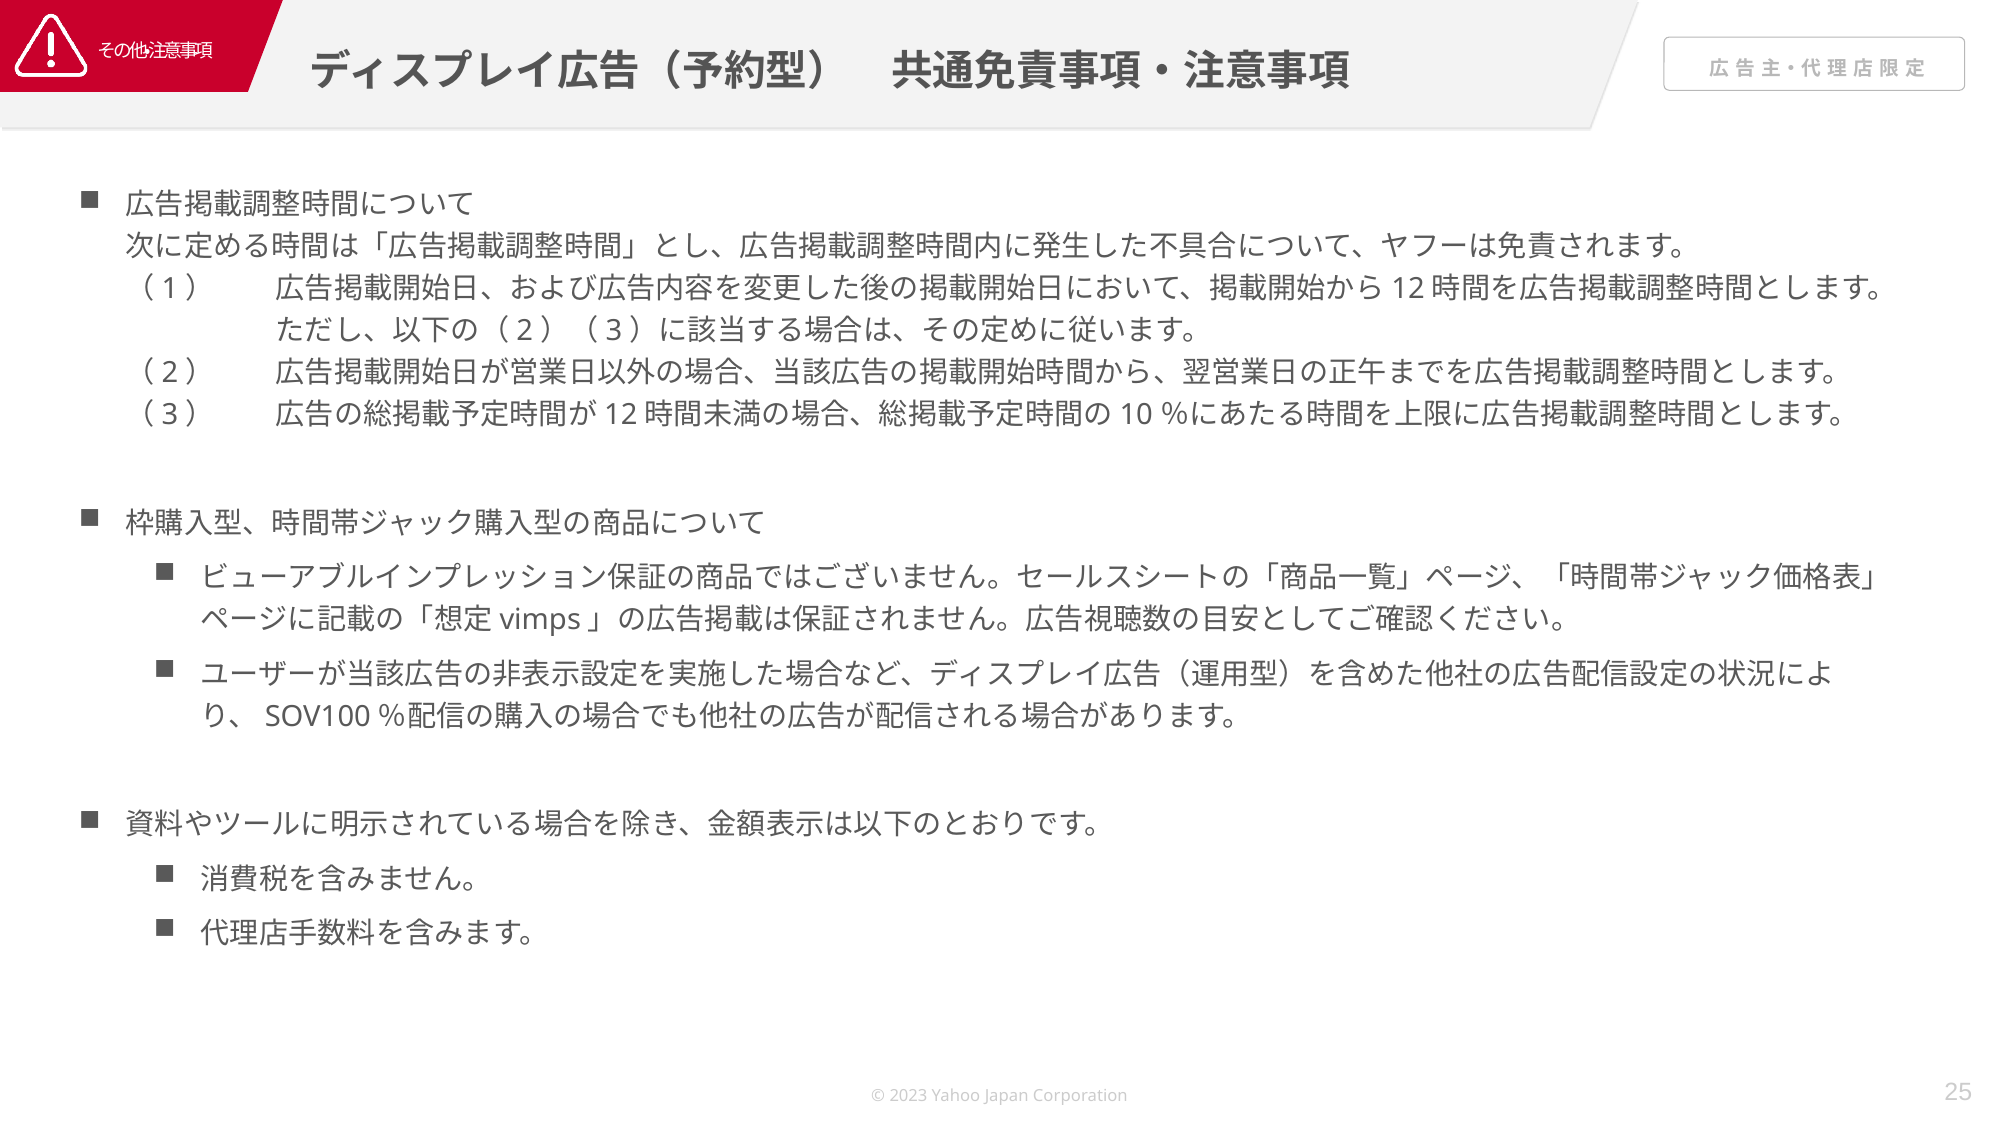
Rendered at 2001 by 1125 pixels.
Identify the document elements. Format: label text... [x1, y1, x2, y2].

text_box 広告掲載調整時間について 次に定める時間は「広告掲載調整時間」とし、広告掲載調整時間内に発生した不具合について、ヤフーは免責されます。 （1） 広告掲載開始日、および広告内容を変更した後の掲載開始日において、掲載開始から12時間を広告掲載調整時間とします。 ただし、以下の（2）（3）に該当する場合は、その定めに従います。 （2） 広告掲載開始日が営業日以外の場合、当該広告の掲載開始時間から、翌営業日の正午までを広告掲載調整時間とします。 （3） 広告の総掲載予定時間が12時間未満の場合、総掲載予定時間の10％にあたる時間を上限に広告掲載調整時間とします。 枠購入型、時間帯ジャック購入型の商品について ビューアブルインプレッション保証の商品ではございません。セールスシートの「商品一覧」ページ、「時間帯ジャック価格表」ページに記載の「想定vimps」の広告掲載は保証されません。広告視聴数の目安としてご確認ください。 ユーザーが当該広告の非表示設定を実施した場合など、ディスプレイ広告（運用型）を含めた他社の広告配信設定の状況により、SOV100％配信の購入の場合でも他社の広告が配信される場合があります。 資料やツールに明示されている場合を除き、金額表示は以下のとおりです。 消費税を含みません。 代理店手数料を含みます。 [78, 178, 1922, 950]
picture [8, 4, 92, 87]
list その他・注意事項 [97, 13, 240, 81]
list ディスプレイ広告（予約型） 共通免責事項・注意事項 [309, 41, 1645, 97]
